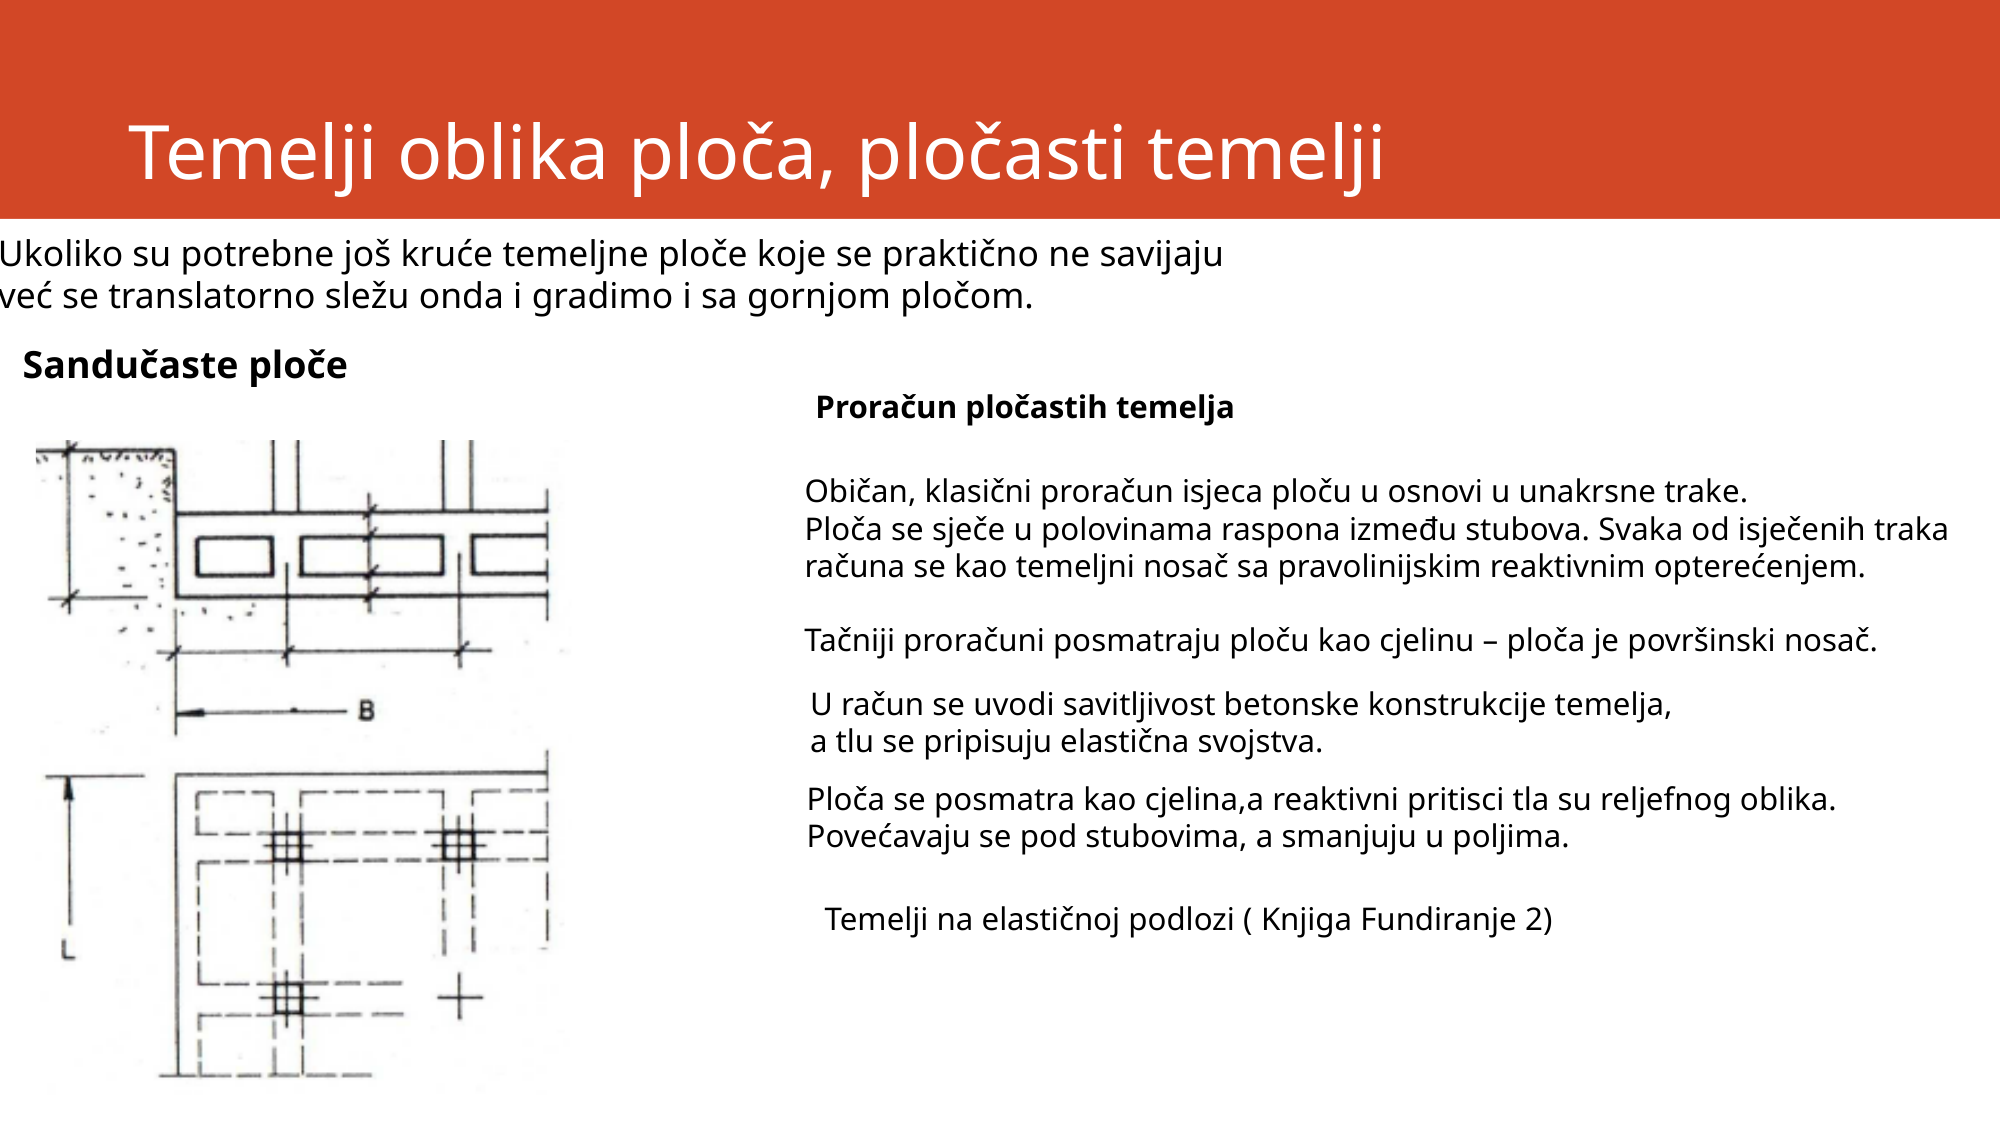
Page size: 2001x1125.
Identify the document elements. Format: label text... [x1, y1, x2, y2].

text_box Ukoliko su potrebne još kruće temeljne ploče koje se praktično ne savijaju već se translatorno sležu onda i gradimo i sa gornjom pločom. [0, 223, 1240, 323]
text_box Običan, klasični proračun isjeca ploču u osnovi u unakrsne trake. Ploča se sječe u polovinama raspona između stubova. Svaka od isječenih traka računa se kao temeljni nosač sa pravolinijskim reaktivnim opterećenjem. [789, 464, 1966, 592]
text_box Sandučaste ploče [7, 333, 364, 393]
title Temelji oblika ploča, pločasti temelji [113, 3, 1878, 203]
text_box Ploča se posmatra kao cjelina,a reaktivni pritisci tla su reljefnog oblika. Povećavaju se pod stubovima, a smanjuju u poljima. [791, 771, 1854, 862]
picture [35, 440, 572, 1095]
text_box U račun se uvodi savitljivost betonske konstrukcije temelja, a tlu se pripisuju elastična svojstva. [795, 676, 1689, 767]
text_box Tačniji proračuni posmatraju ploču kao cjelinu – ploča je površinski nosač. [789, 612, 1895, 665]
text_box Temelji na elastičnoj podlozi ( Knjiga Fundiranje 2) [809, 892, 1569, 945]
text_box Proračun pločastih temelja [800, 380, 1251, 433]
